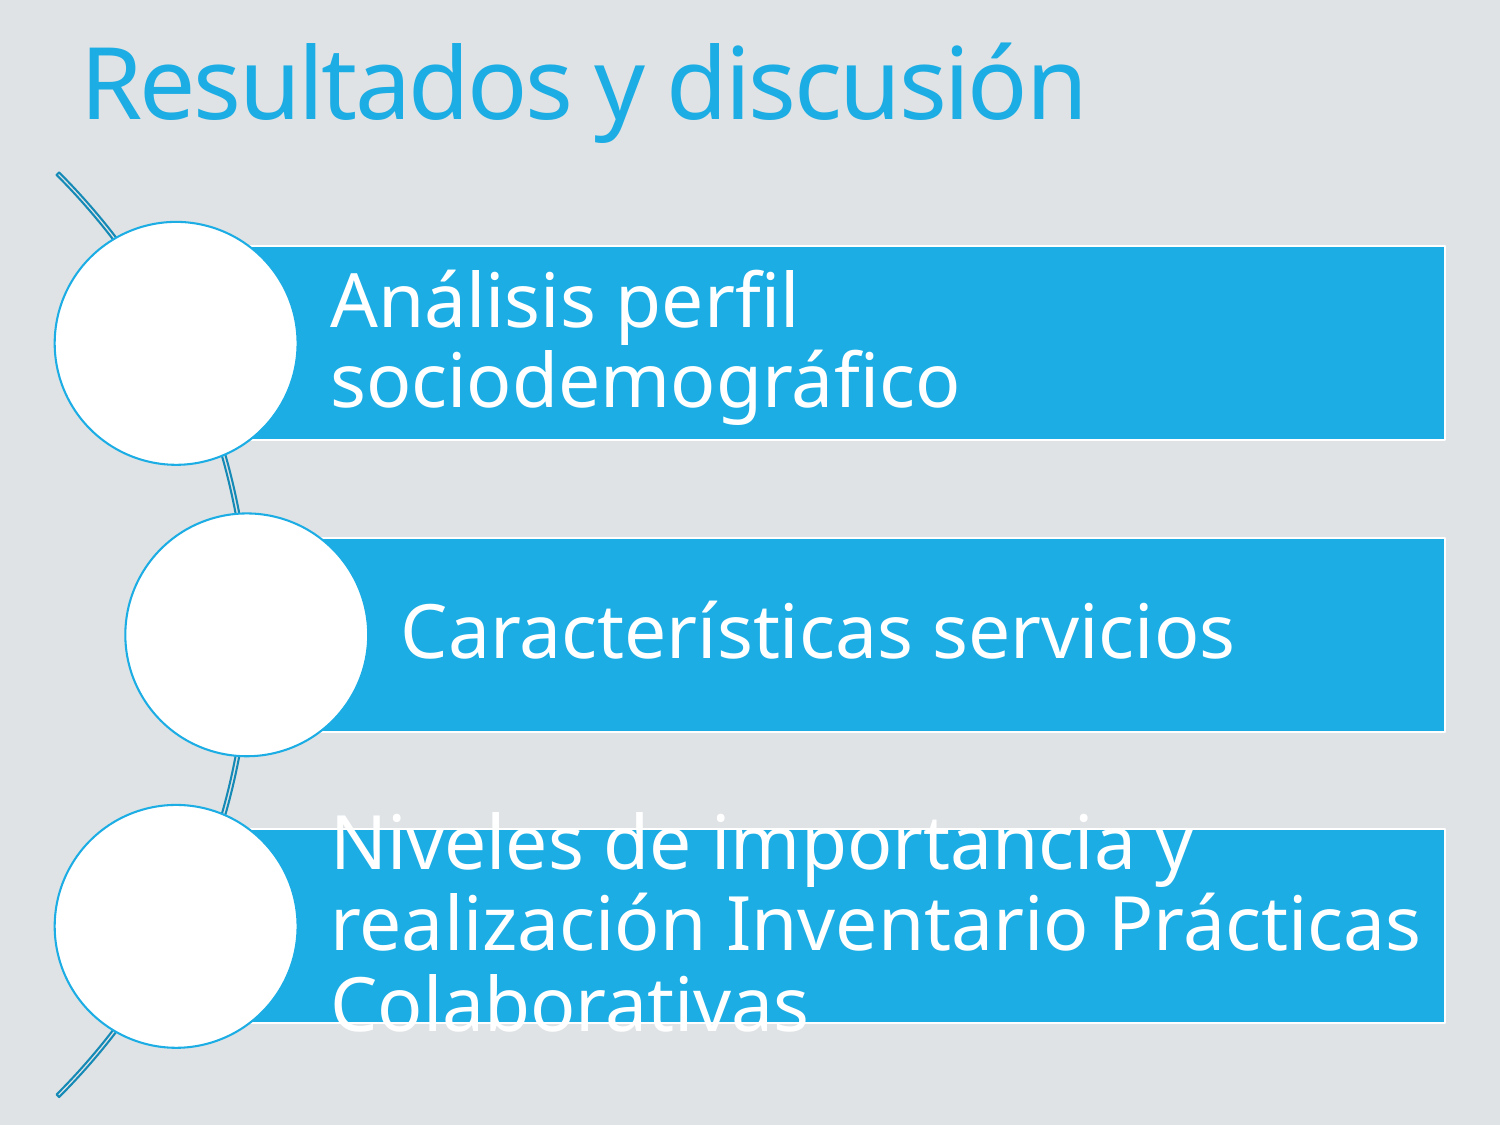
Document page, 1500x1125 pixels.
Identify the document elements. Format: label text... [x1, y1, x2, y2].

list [41, 148, 1459, 1121]
text_box Resultados y discusión [64, 1, 1391, 148]
